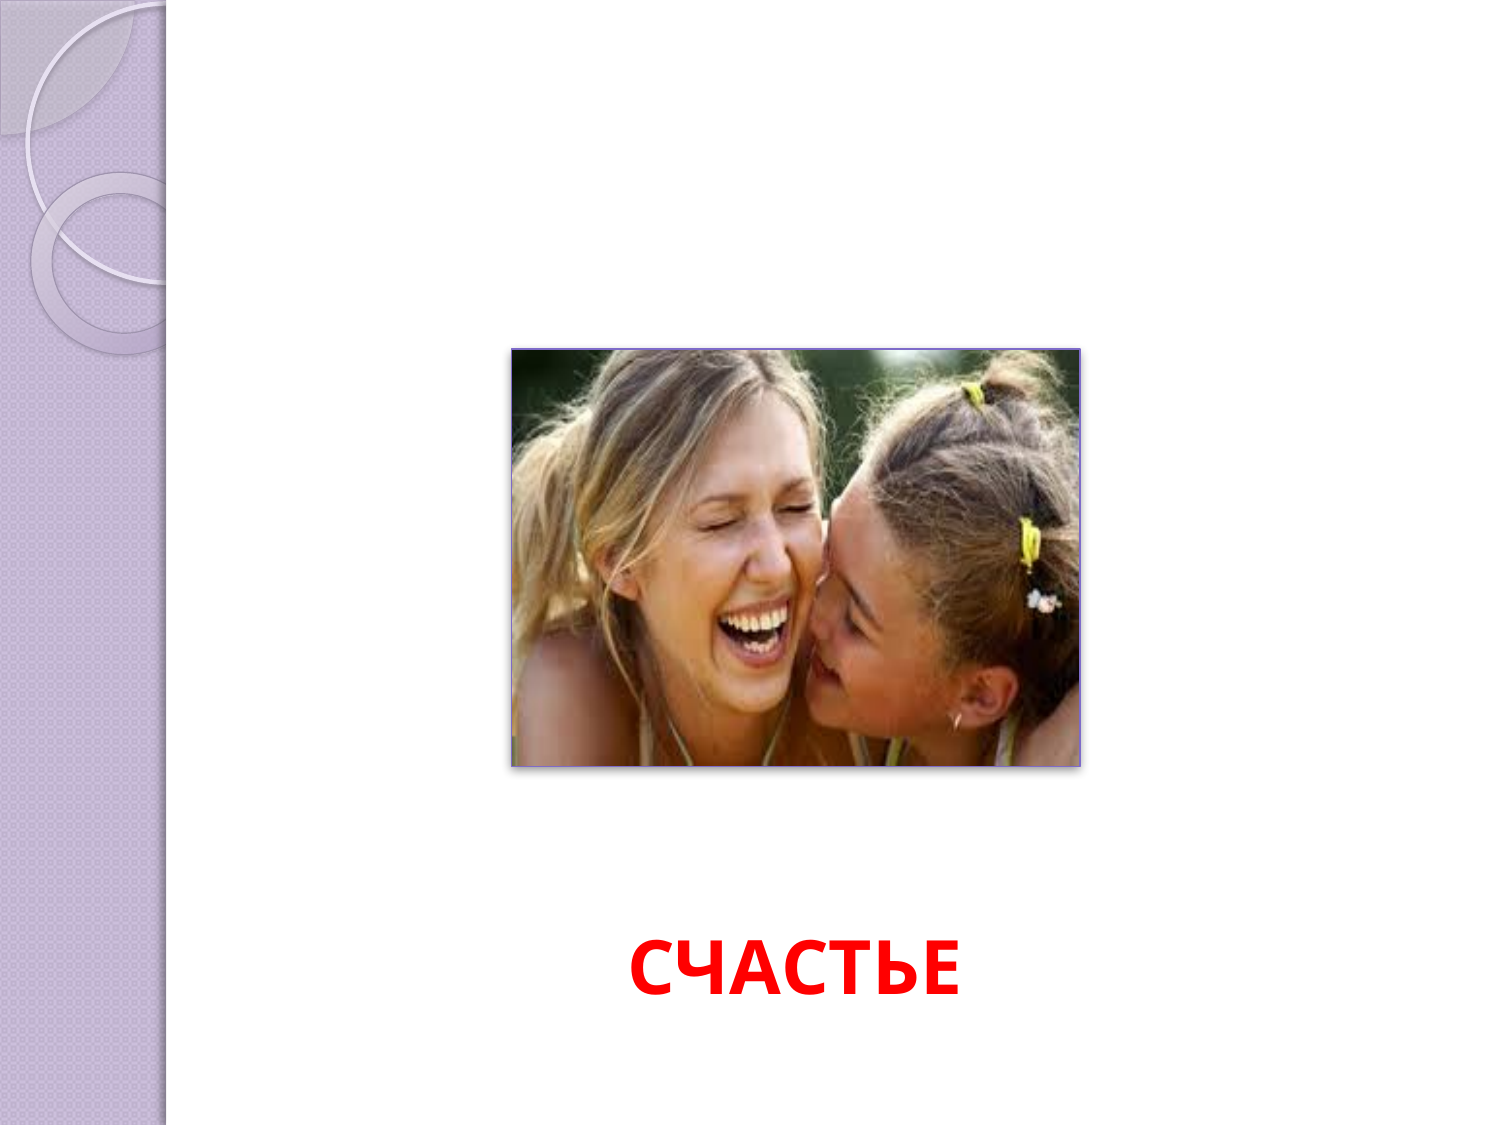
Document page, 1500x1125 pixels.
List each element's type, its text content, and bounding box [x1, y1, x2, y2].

text_box СЧАСТЬЕ [612, 912, 988, 1018]
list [512, 349, 1080, 766]
